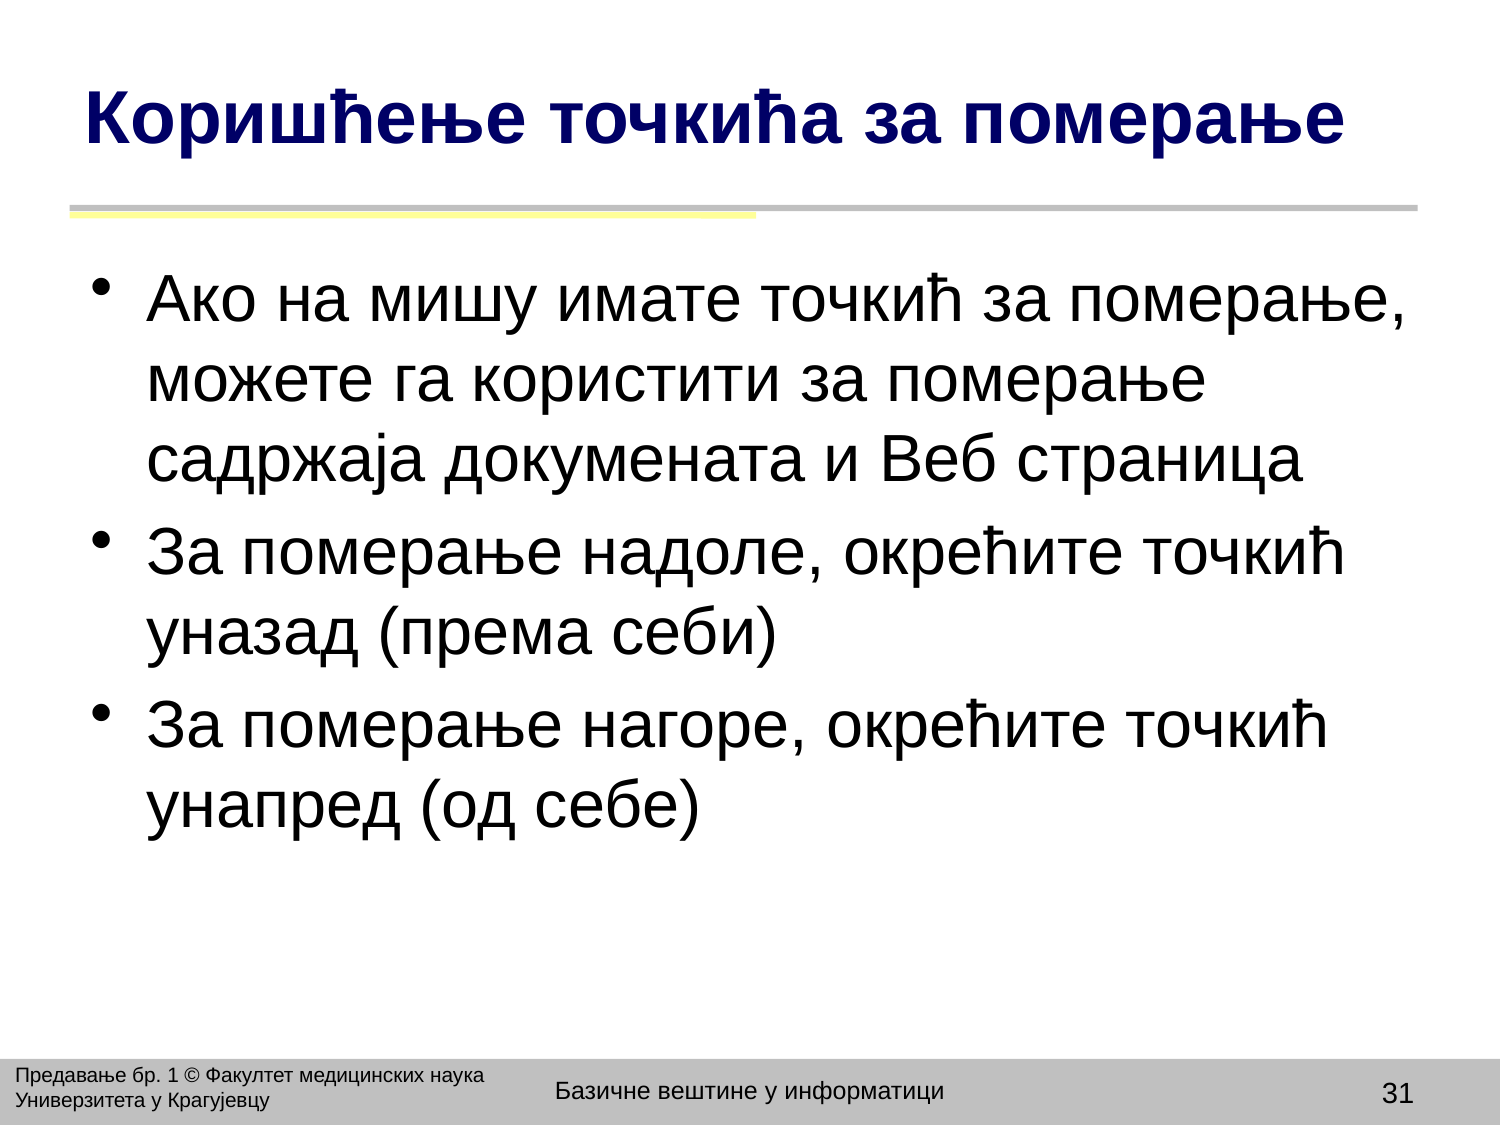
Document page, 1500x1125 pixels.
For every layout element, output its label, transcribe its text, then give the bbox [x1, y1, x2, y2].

slide_number 31 [1079, 1066, 1430, 1125]
footer Базичне вештине у информатици [512, 1066, 988, 1125]
slide_number Предавање бр. 1 © Факултет медицинских наука Универзитета у Крагујевцу [0, 1053, 599, 1108]
list Ако на мишу имате точкић за померање, можете га користити за померање садржаја докумената и Веб страница За померање надоле, окрећите точкић уназад (према себи) За померање нагоре, окрећите точкић унапред (од себе) [74, 246, 1426, 1023]
title Коришћење точкића за померање [69, 19, 1426, 208]
